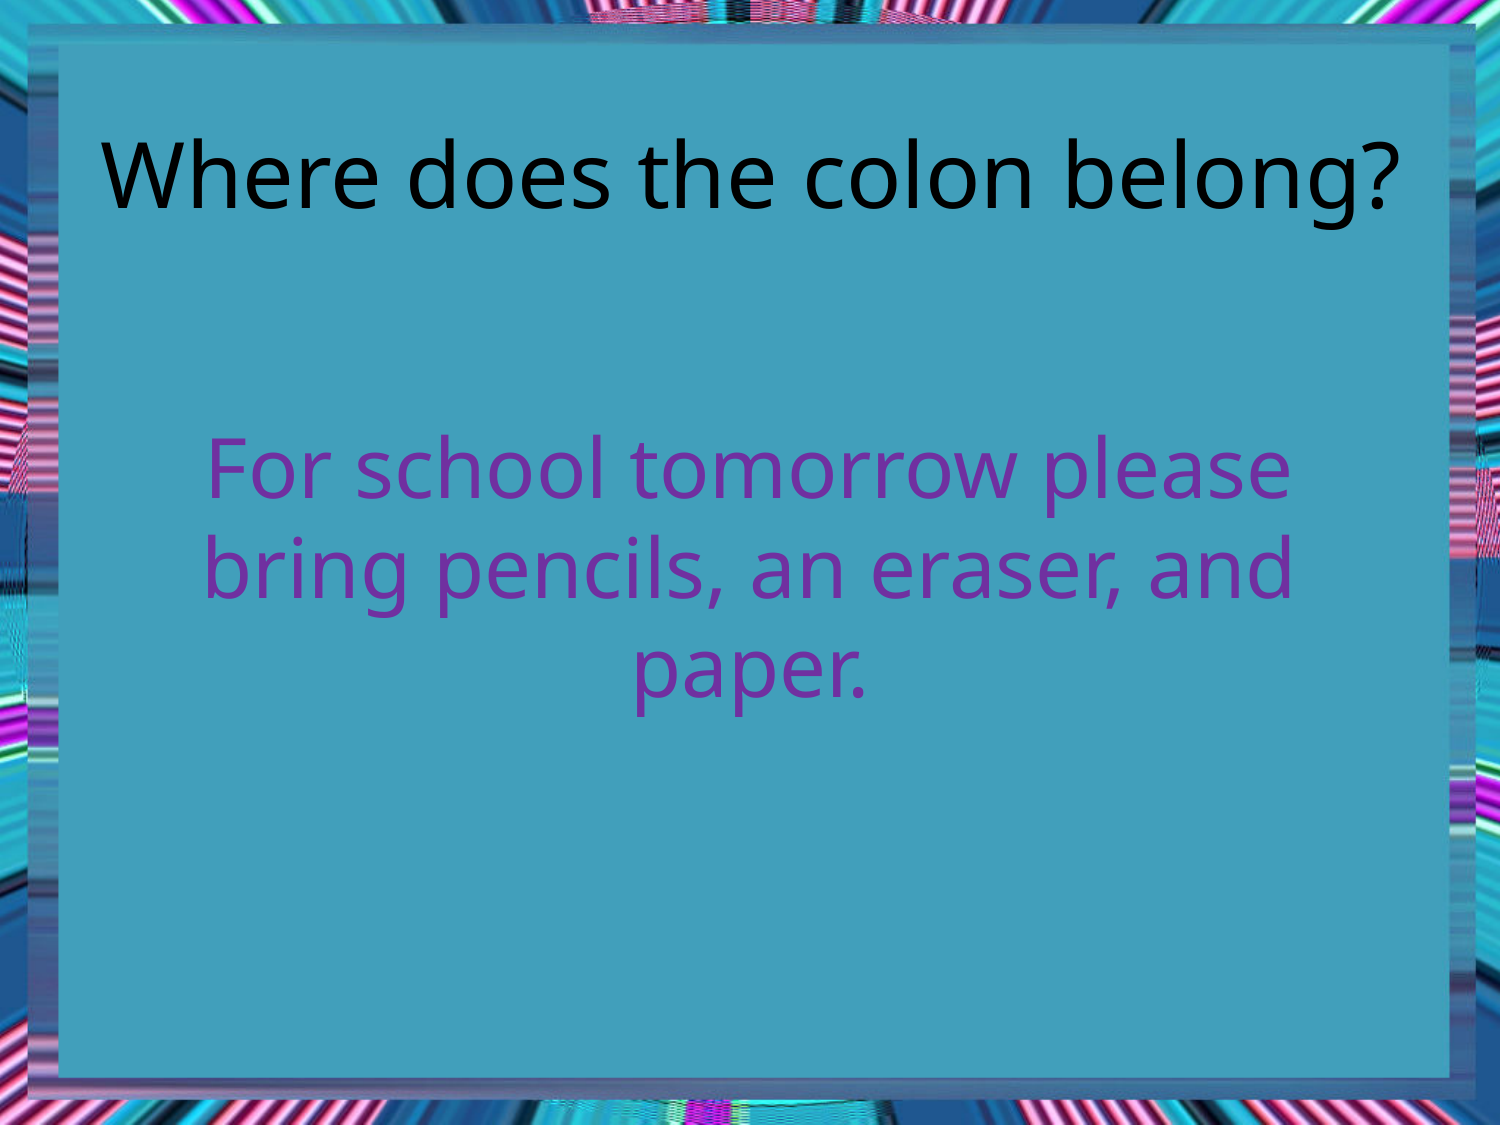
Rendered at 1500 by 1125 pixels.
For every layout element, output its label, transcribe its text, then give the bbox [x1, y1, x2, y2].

picture [0, 0, 1500, 1125]
list For school tomorrow please bring pencils, an eraser, and paper. [75, 290, 1425, 1059]
title Where does the colon belong? [76, 78, 1427, 266]
